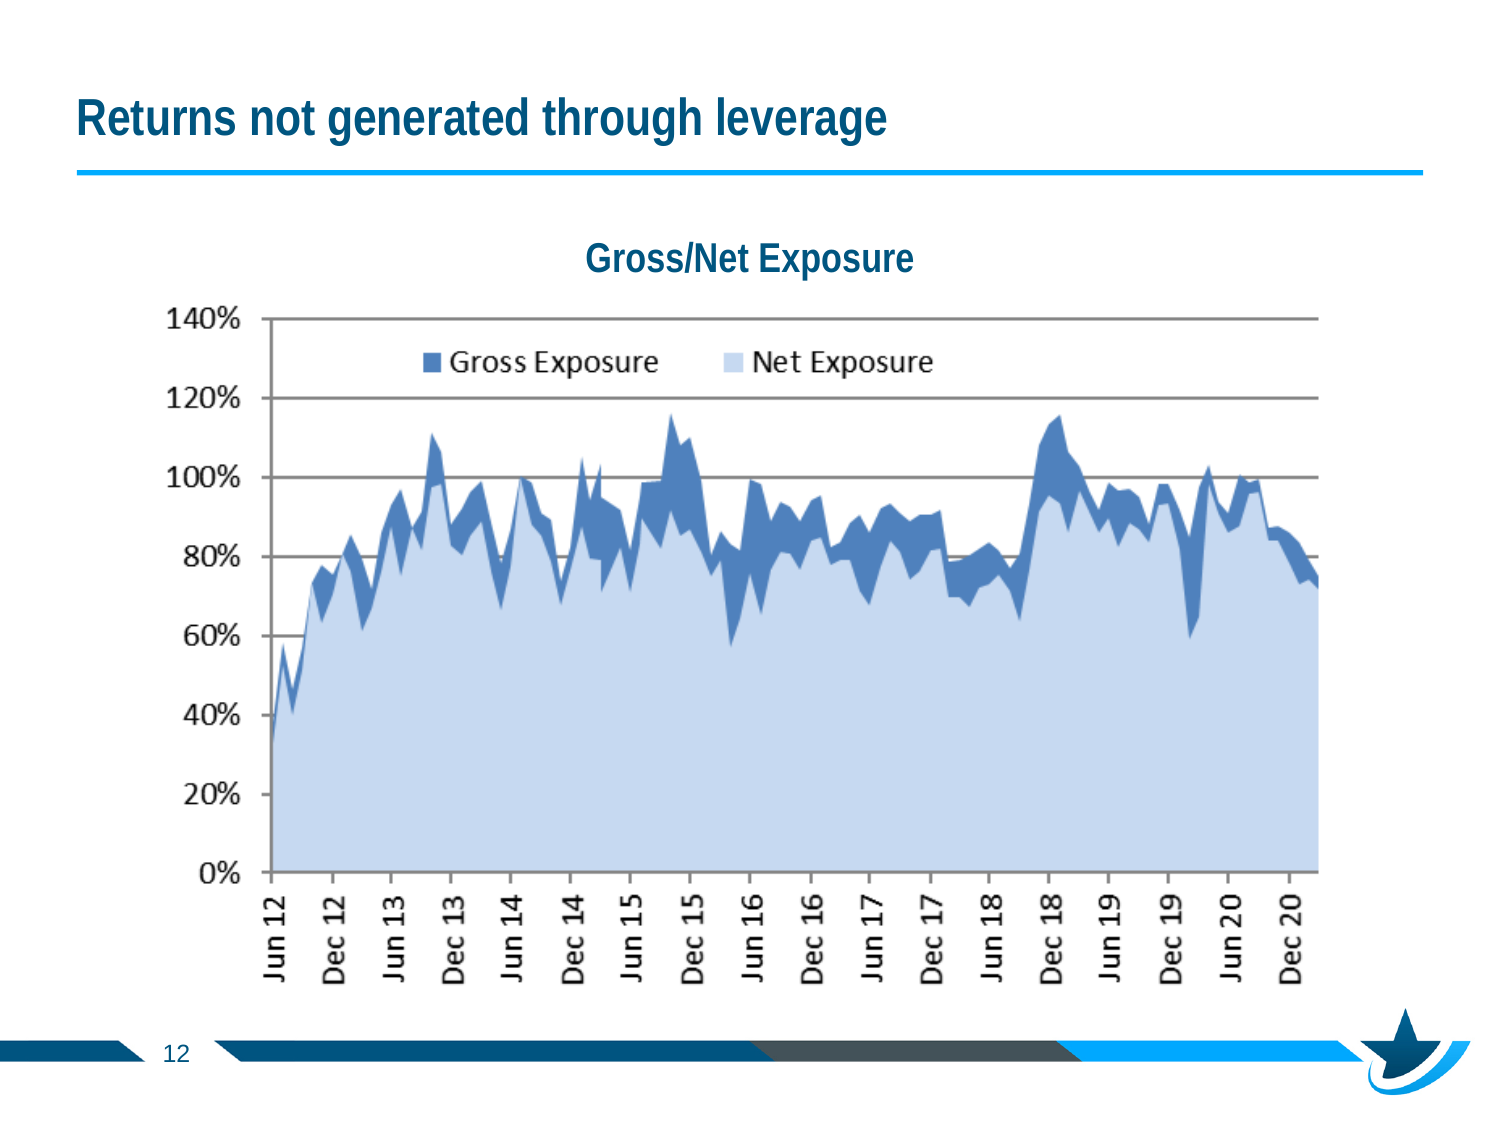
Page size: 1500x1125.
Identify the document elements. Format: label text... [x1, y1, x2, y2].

picture [0, 0, 1500, 1125]
slide_number 12 [147, 1018, 498, 1089]
title Returns not generated through leverage [61, 56, 1412, 173]
list [75, 172, 1425, 1012]
text_box Gross/Net Exposure [490, 222, 1010, 280]
